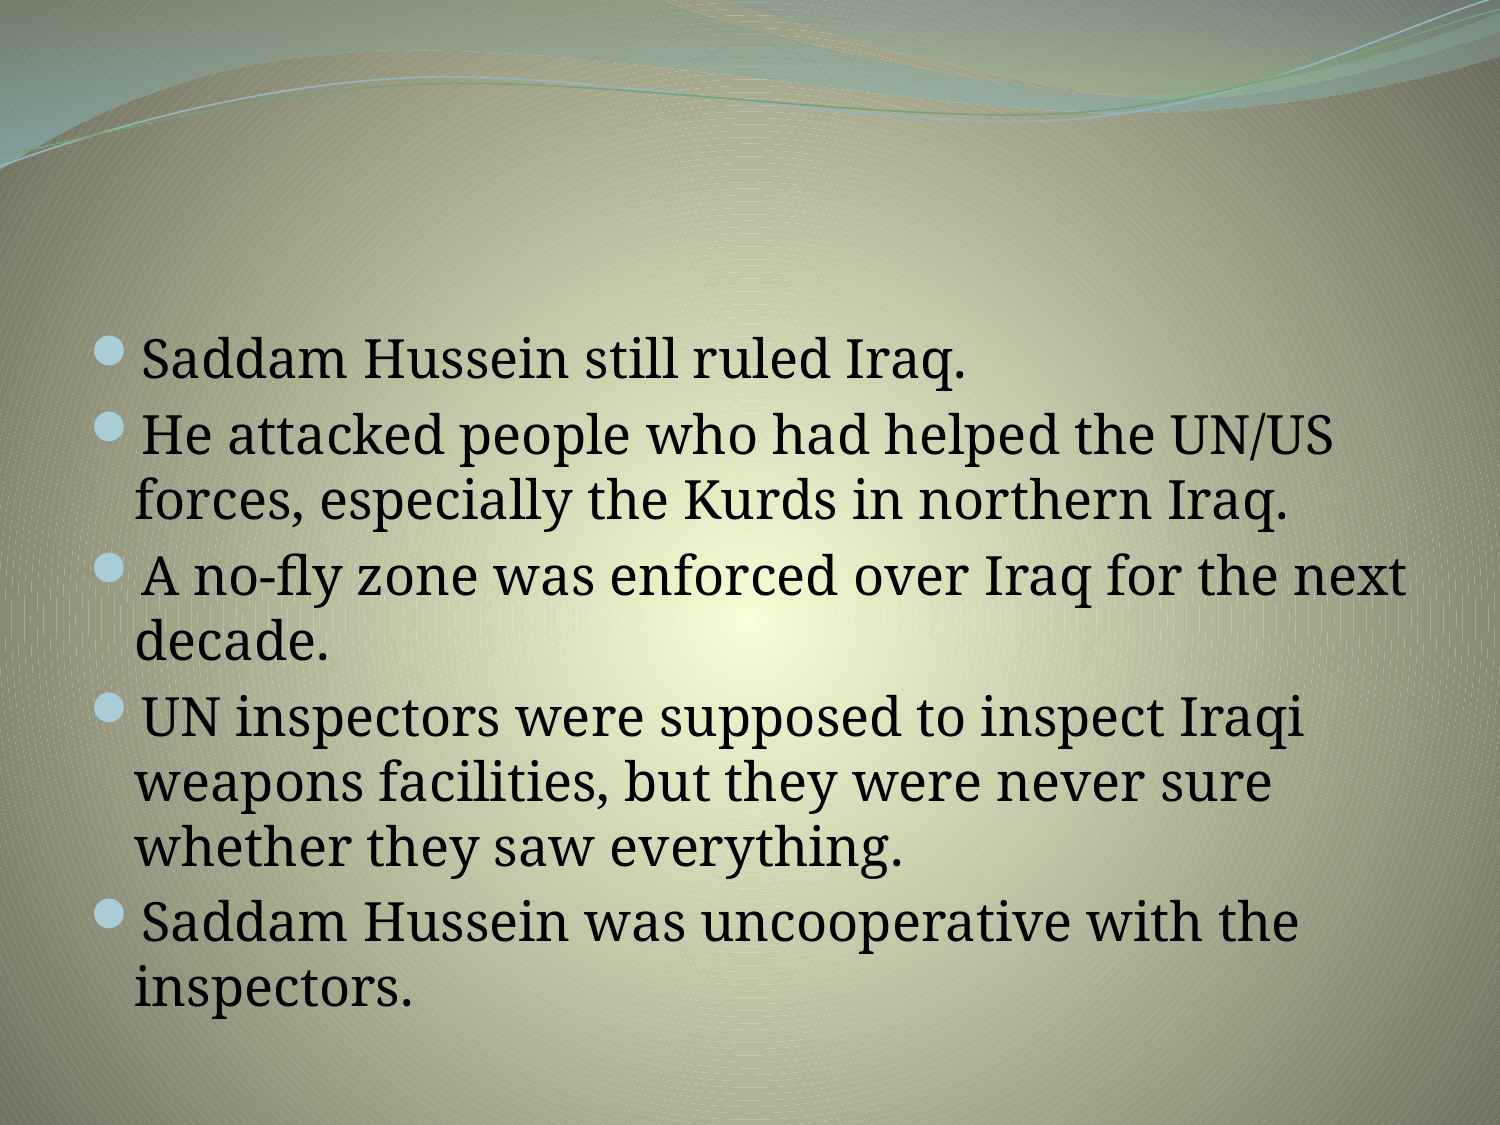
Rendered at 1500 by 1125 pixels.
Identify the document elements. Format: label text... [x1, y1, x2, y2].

list Saddam Hussein still ruled Iraq. He attacked people who had helped the UN/US forces, especially the Kurds in northern Iraq. A no-fly zone was enforced over Iraq for the next decade. UN inspectors were supposed to inspect Iraqi weapons facilities, but they were never sure whether they saw everything. Saddam Hussein was uncooperative with the inspectors. [75, 317, 1425, 1038]
